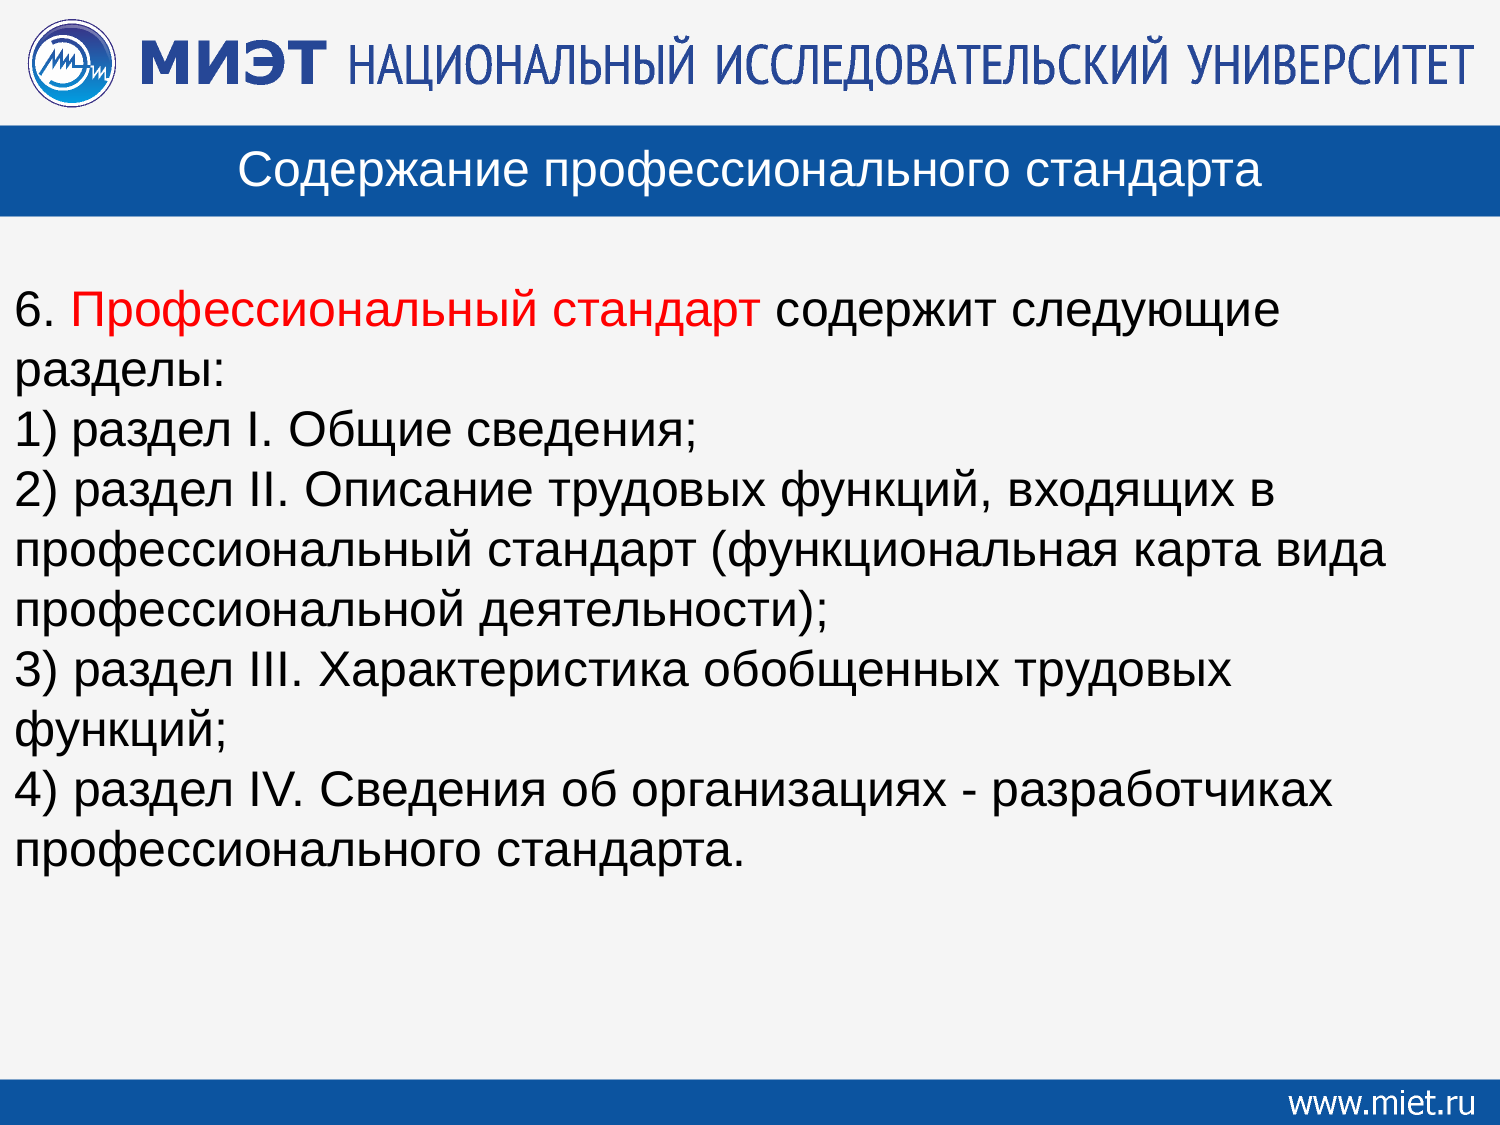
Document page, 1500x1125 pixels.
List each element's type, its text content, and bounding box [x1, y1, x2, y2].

picture [0, 204, 1500, 1125]
text_box 6. Профессиональный стандарт содержит следующие разделы: раздел I. Общие сведения; 2) раздел II. Описание трудовых функций, входящих в профессиональный стандарт (функциональная карта вида профессиональной деятельности); 3) раздел III. Характеристика обобщенных трудовых функций; 4) раздел IV. Сведения об организациях - разработчиках профессионального стандарта. [0, 269, 1453, 885]
text_box Содержание профессионального стандарта [0, 128, 1500, 204]
picture [0, 0, 1500, 128]
